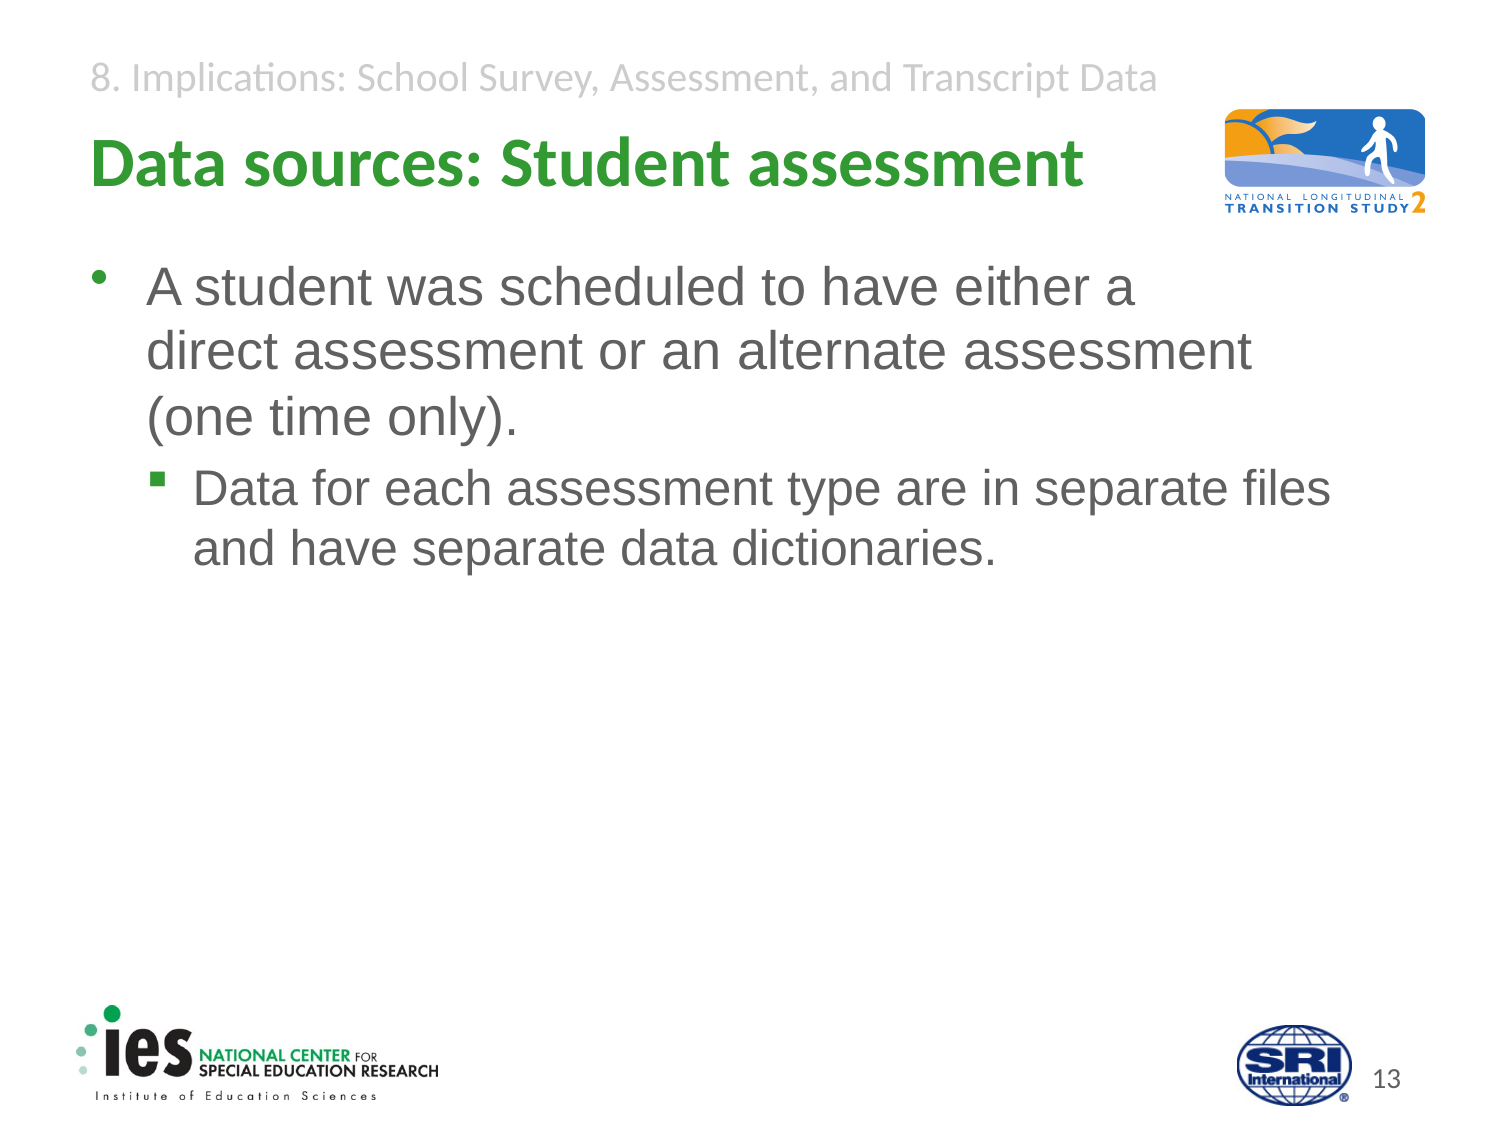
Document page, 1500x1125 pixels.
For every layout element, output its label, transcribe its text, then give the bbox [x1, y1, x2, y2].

title Data sources: Student assessment [74, 90, 1426, 226]
list A student was scheduled to have either a direct assessment or an alternate assessment (one time only). Data for each assessment type are in separate files and have separate data dictionaries. [74, 243, 1426, 987]
slide_number 12 [1312, 1051, 1417, 1125]
picture [76, 1005, 438, 1100]
picture [1237, 1025, 1352, 1106]
